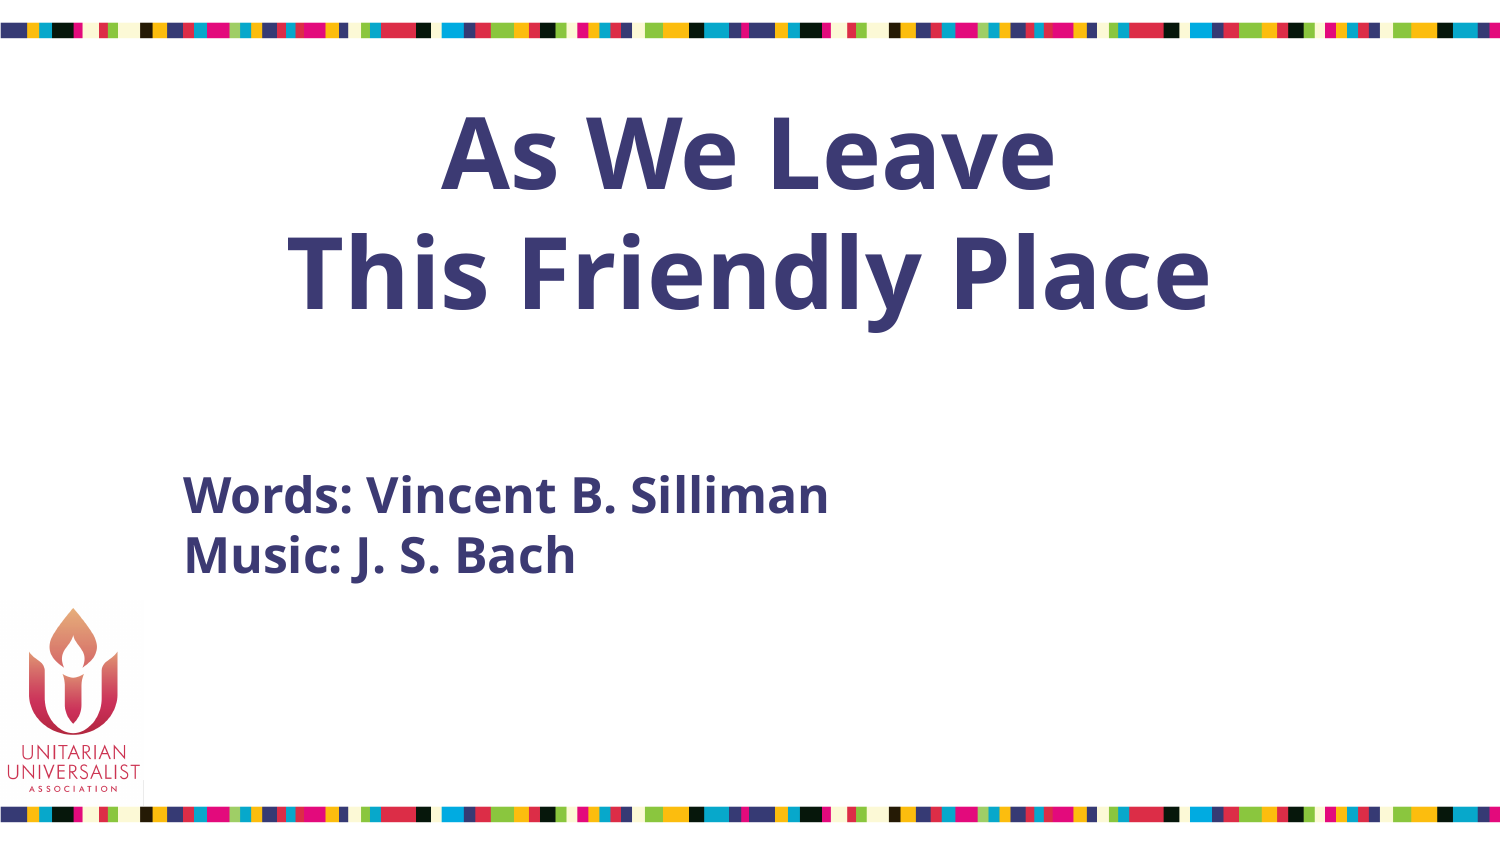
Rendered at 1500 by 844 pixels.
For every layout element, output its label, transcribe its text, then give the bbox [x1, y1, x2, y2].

text_box Words: Vincent B. Silliman Music: J. S. Bach [168, 448, 1495, 659]
picture [0, 600, 1500, 824]
text_box As We Leave This Friendly Place [74, 75, 1425, 345]
picture [0, 22, 1500, 40]
